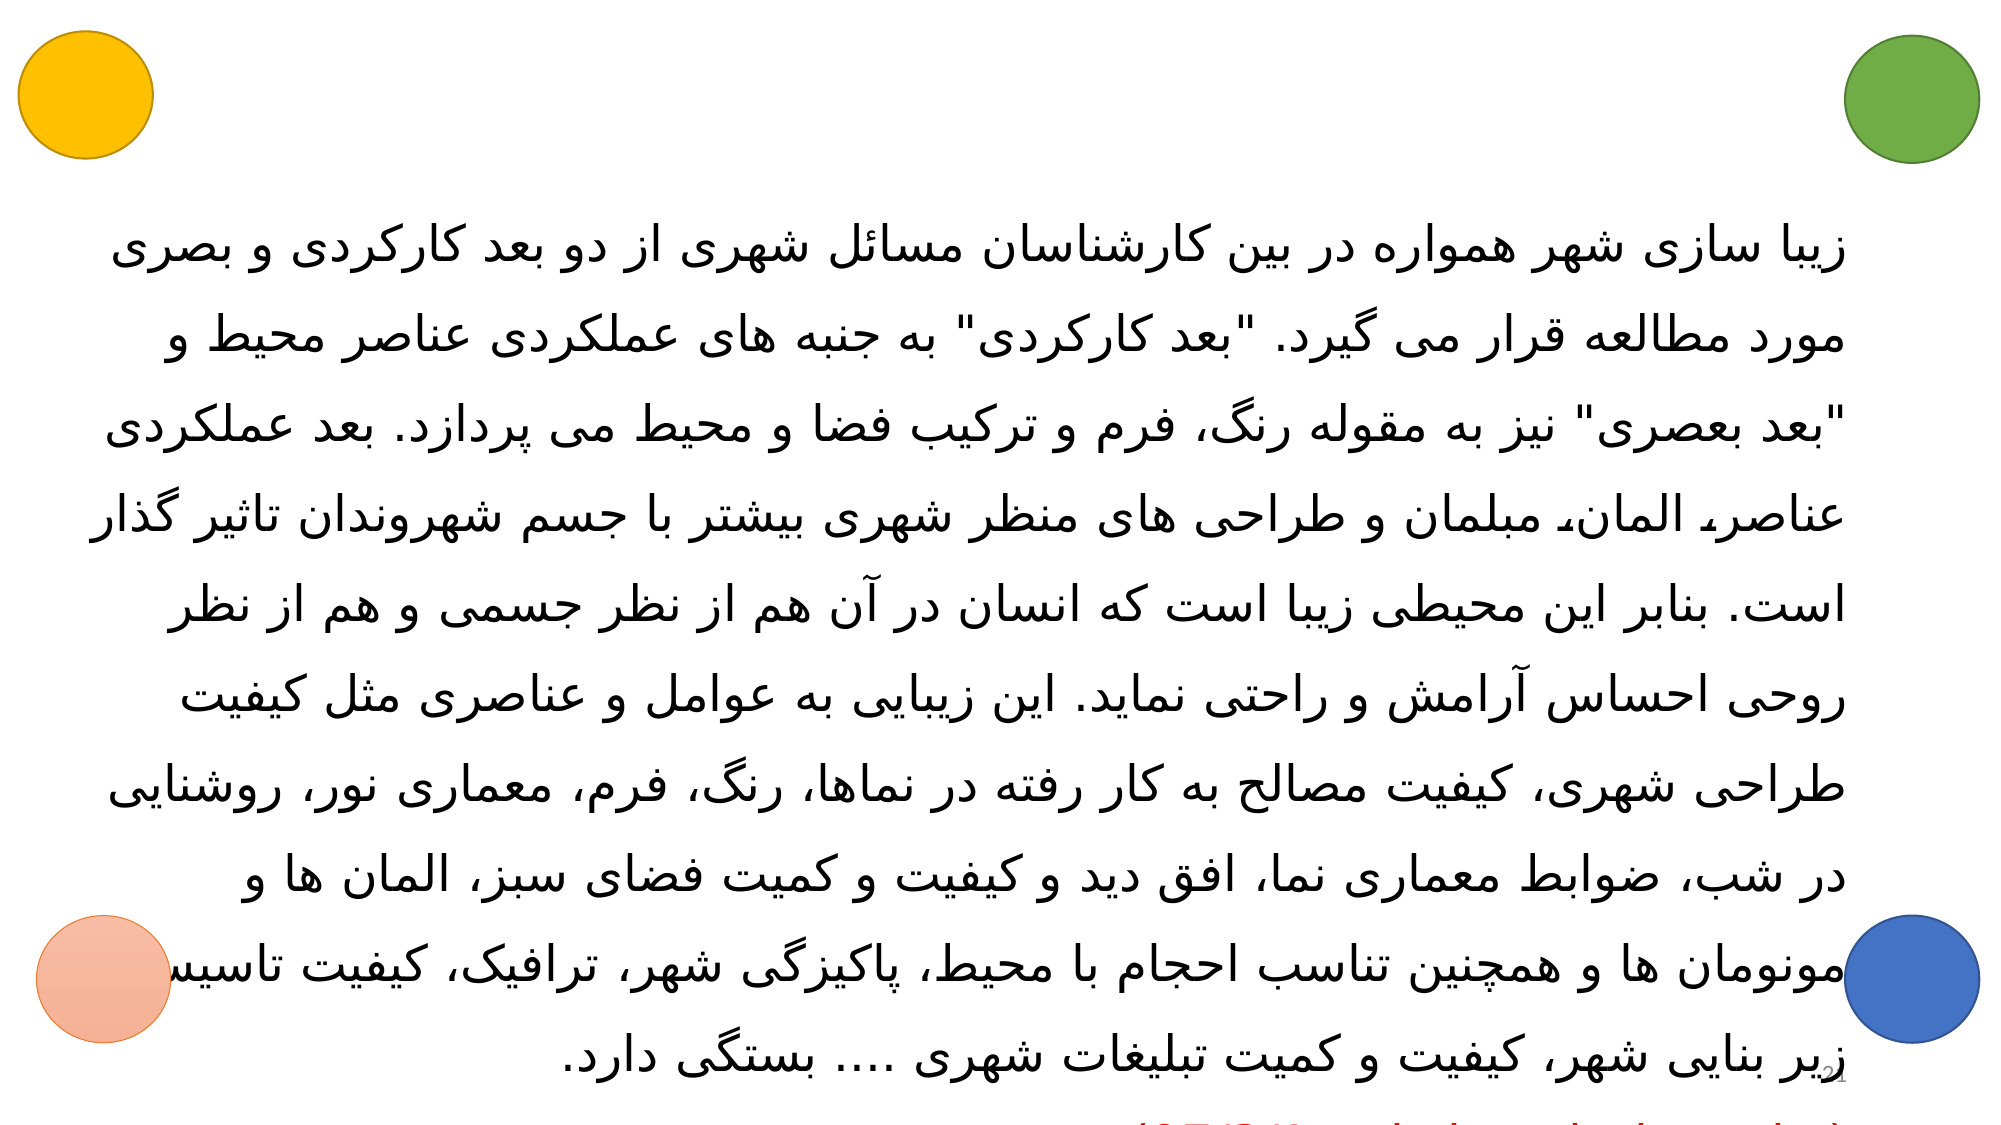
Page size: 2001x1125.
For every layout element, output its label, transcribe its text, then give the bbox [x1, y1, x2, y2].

text_box [35, 915, 172, 1044]
text_box [1843, 34, 1981, 164]
text_box زیبا سازی شهر همواره در بین کارشناسان مسائل شهری از دو بعد کارکردی و بصری مورد مطالعه قرار می گیرد. "بعد کارکردی" به جنبه های عملکردی عناصر محیط و "بعد بعصری" نیز به مقوله رنگ، فرم و ترکیب فضا و محیط می پردازد. بعد عملکردی عناصر، المان، مبلمان و طراحی های منظر شهری بیشتر با جسم شهروندان تاثیر گذار است. بنابر این محیطی زیبا است که انسان در آن هم از نظر جسمی و هم از نظر روحی احساس آرامش و راحتی نماید. این زیبایی به عوامل و عناصری مثل کیفیت طراحی شهری، کیفیت مصالح به کار رفته در نماها، رنگ، فرم، معماری نور، روشنایی در شب، ضوابط معماری نما، افق دید و کیفیت و کمیت فضای سبز، المان ها و مونومان ها و همچنین تناسب احجام با محیط، پاکیزگی شهر، ترافیک، کیفیت تاسیسات زیر بنایی شهر، کیفیت و کمیت تبلیغات شهری .... بستگی دارد. (سایت سازمان زیباسازی 97/3/1) [71, 174, 1863, 1125]
text_box [1843, 914, 1981, 1044]
text_box [17, 30, 154, 160]
